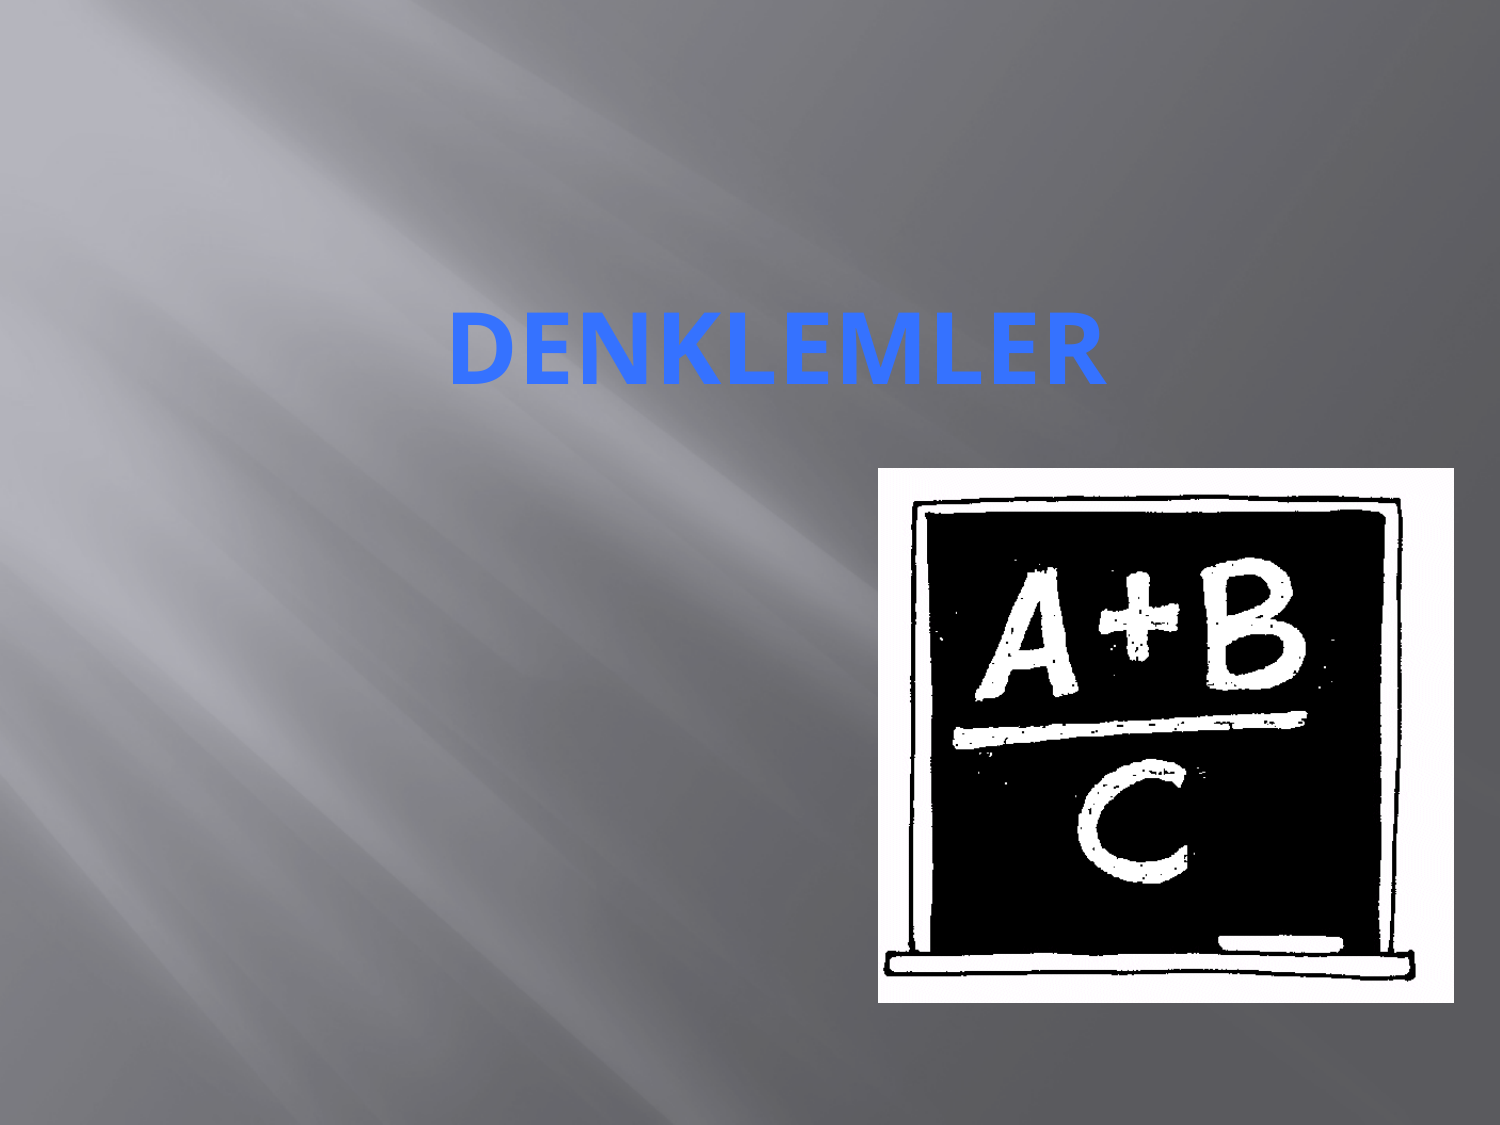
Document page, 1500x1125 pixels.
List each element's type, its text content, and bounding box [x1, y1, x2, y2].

picture [878, 468, 1454, 1003]
title DENKLEMLER [69, 224, 1420, 525]
